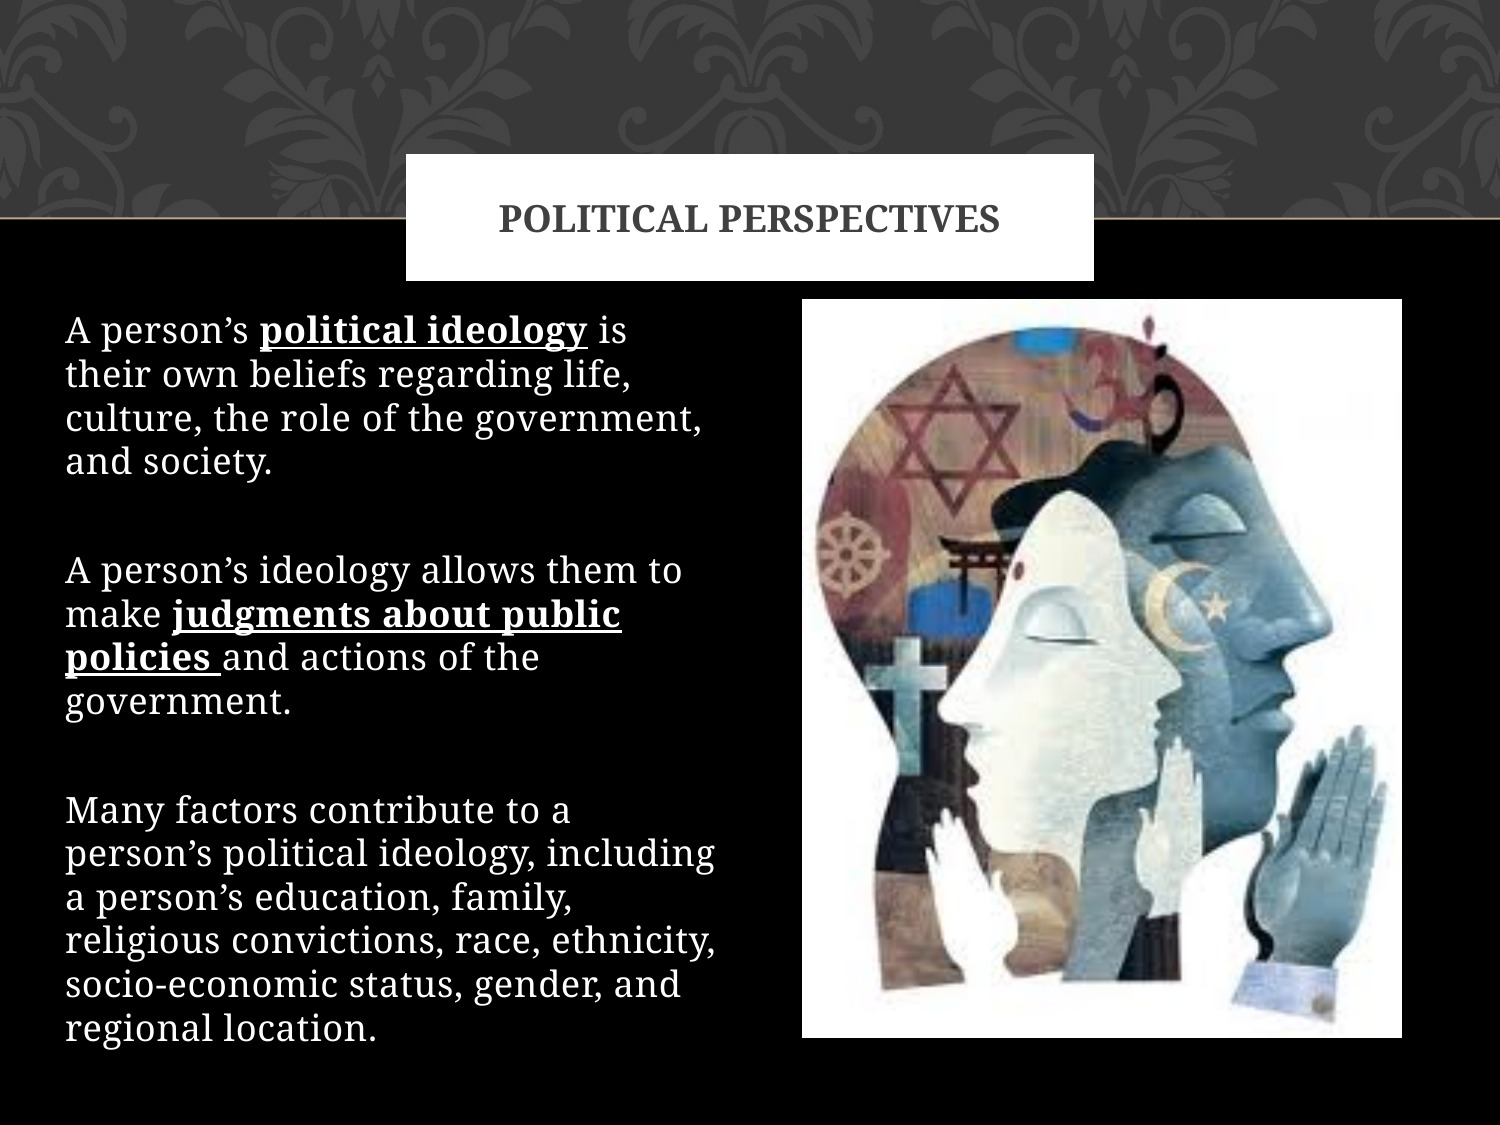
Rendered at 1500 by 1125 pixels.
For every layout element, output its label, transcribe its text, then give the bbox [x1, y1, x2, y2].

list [802, 299, 1402, 1038]
title Political perspectives [406, 154, 1094, 281]
list A person’s political ideology is their own beliefs regarding life, culture, the role of the government, and society. A person’s ideology allows them to make judgments about public policies and actions of the government. Many factors contribute to a person’s political ideology, including a person’s education, family, religious convictions, race, ethnicity, socio-economic status, gender, and regional location. [50, 299, 738, 1063]
